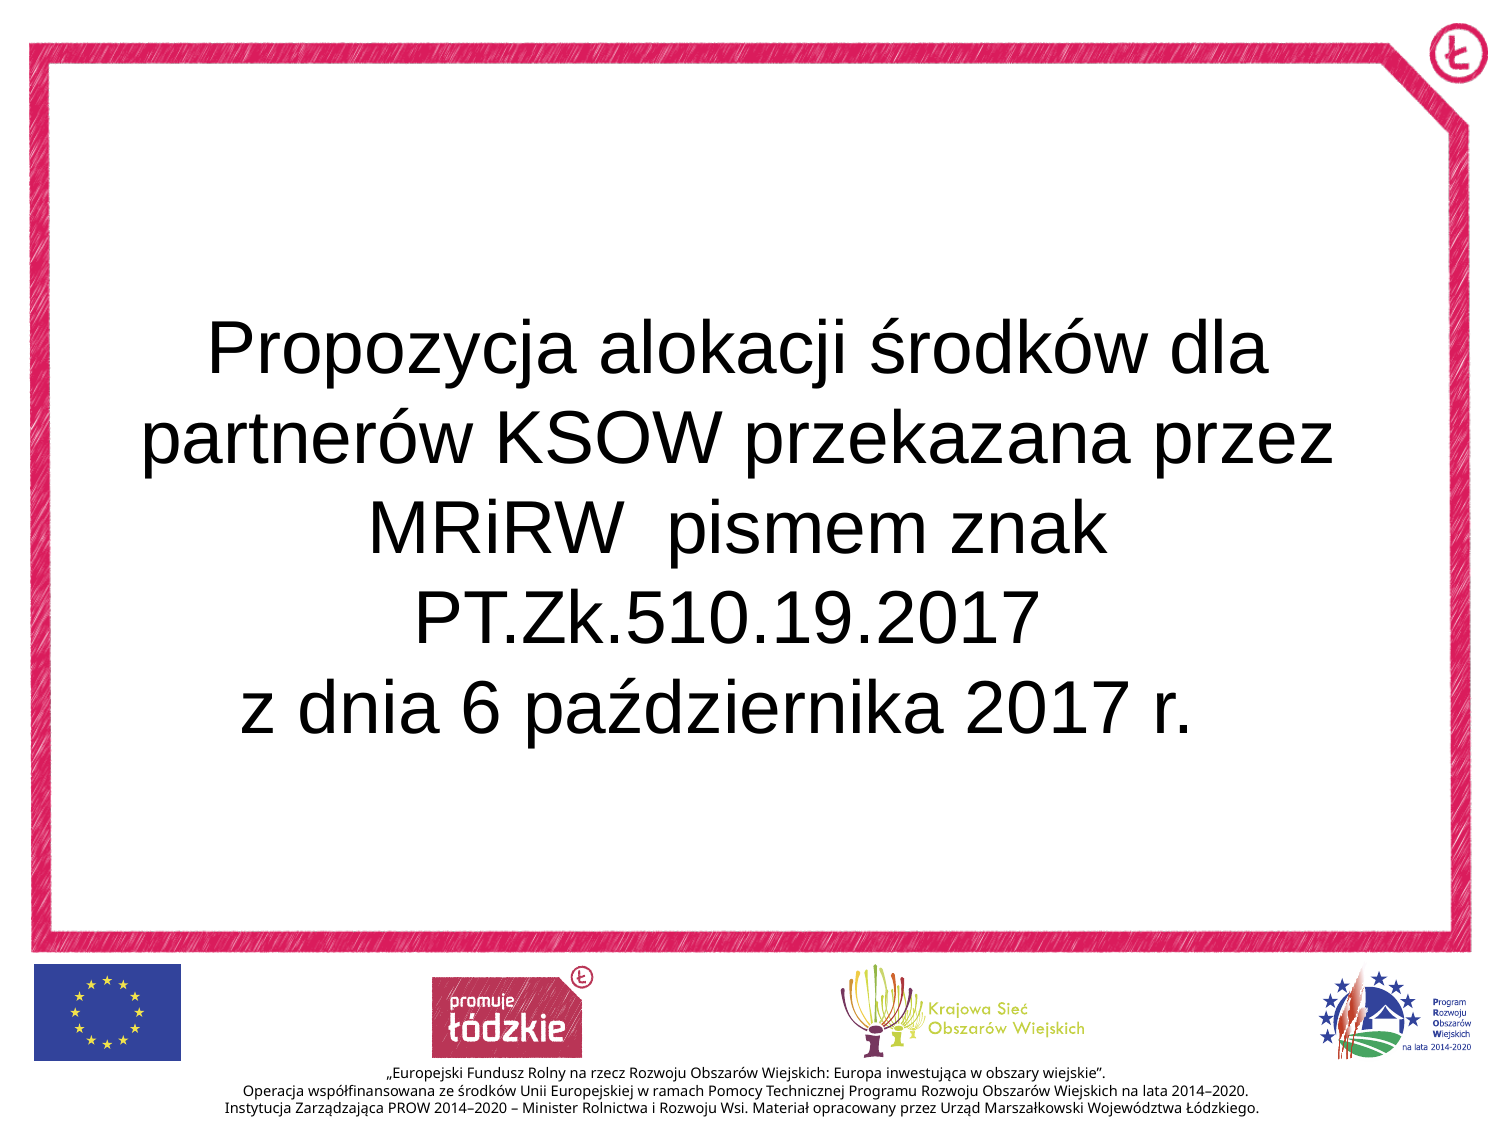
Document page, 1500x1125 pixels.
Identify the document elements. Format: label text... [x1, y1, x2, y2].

text_box „Europejski Fundusz Rolny na rzecz Rozwoju Obszarów Wiejskich: Europa inwestująca w obszary wiejskie”. Operacja współfinansowana ze środków Unii Europejskiej w ramach Pomocy Technicznej Programu Rozwoju Obszarów Wiejskich na lata 2014–2020. Instytucja Zarządzająca PROW 2014–2020 – Minister Rolnictwa i Rozwoju Wsi. Materiał opracowany przez Urząd Marszałkowski Województwa Łódzkiego. [209, 1071, 1283, 1124]
picture [32, 959, 1474, 1063]
picture [29, 23, 1489, 953]
